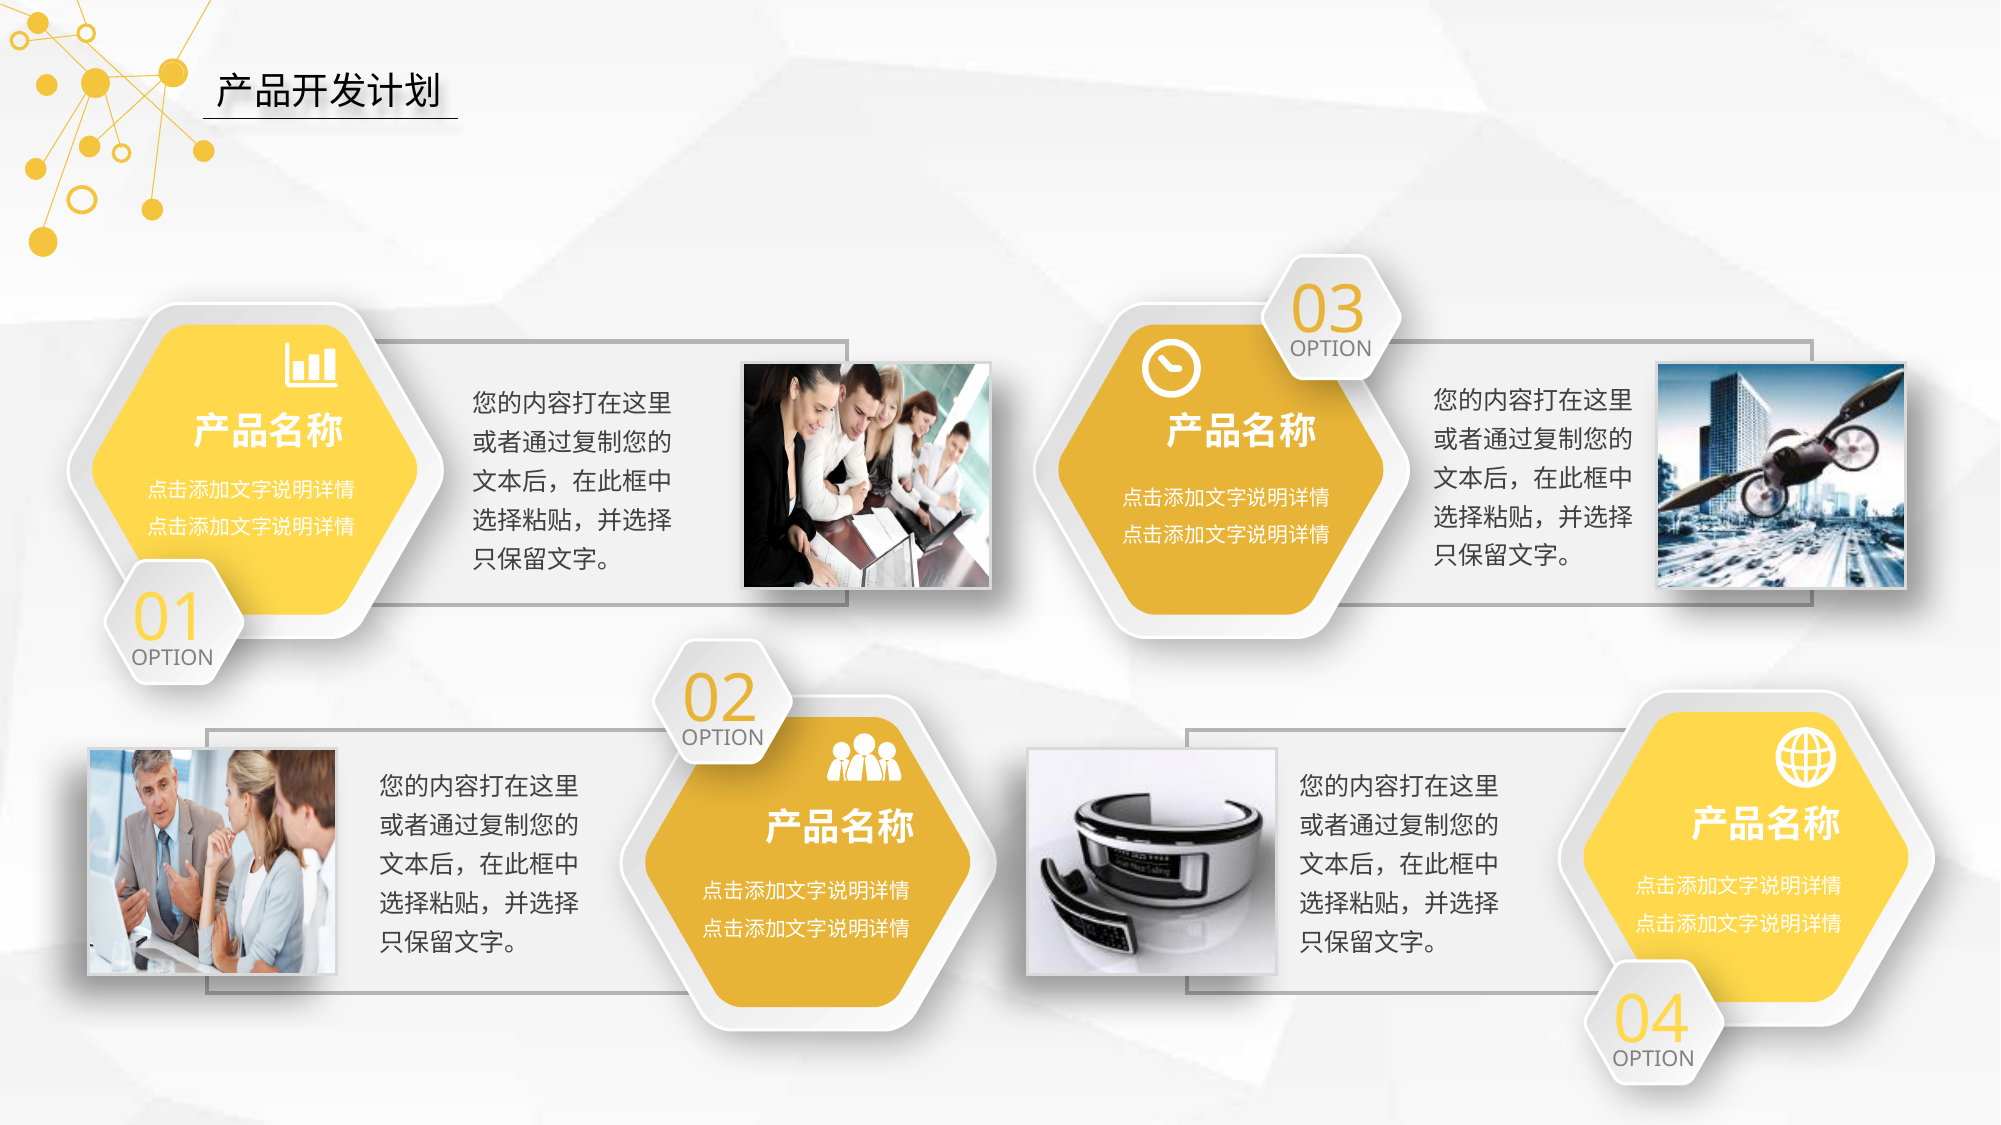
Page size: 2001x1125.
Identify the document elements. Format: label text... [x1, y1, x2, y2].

text_box [87, 747, 338, 976]
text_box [0, 0, 216, 256]
picture [0, 0, 2001, 1125]
text_box 您的内容打在这里 或者通过复制您的 文本后，在此框中 选择粘贴，并选择 只保留文字。 [1288, 756, 1536, 962]
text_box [66, 303, 444, 638]
text_box [1027, 747, 1278, 976]
text_box [206, 729, 619, 994]
text_box 您的内容打在这里 或者通过复制您的 文本后，在此框中 选择粘贴，并选择 只保留文字。 [461, 372, 709, 579]
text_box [638, 639, 803, 763]
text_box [1557, 691, 1935, 1025]
text_box [1186, 729, 1557, 994]
text_box [1410, 540, 1654, 606]
text_box [1410, 340, 1813, 423]
text_box 您的内容打在这里 或者通过复制您的 文本后，在此框中 选择粘贴，并选择 只保留文字。 [367, 756, 616, 962]
text_box [444, 340, 848, 606]
text_box [1656, 361, 1907, 589]
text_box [1569, 960, 1734, 1084]
text_box [741, 361, 992, 589]
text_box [619, 695, 997, 1030]
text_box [88, 560, 253, 684]
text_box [1246, 255, 1411, 379]
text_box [1032, 303, 1410, 638]
text_box 您的内容打在这里 或者通过复制您的 文本后，在此框中 选择粘贴，并选择 只保留文字。 [1421, 369, 1670, 576]
text_box 产品开发计划 [216, 59, 457, 118]
